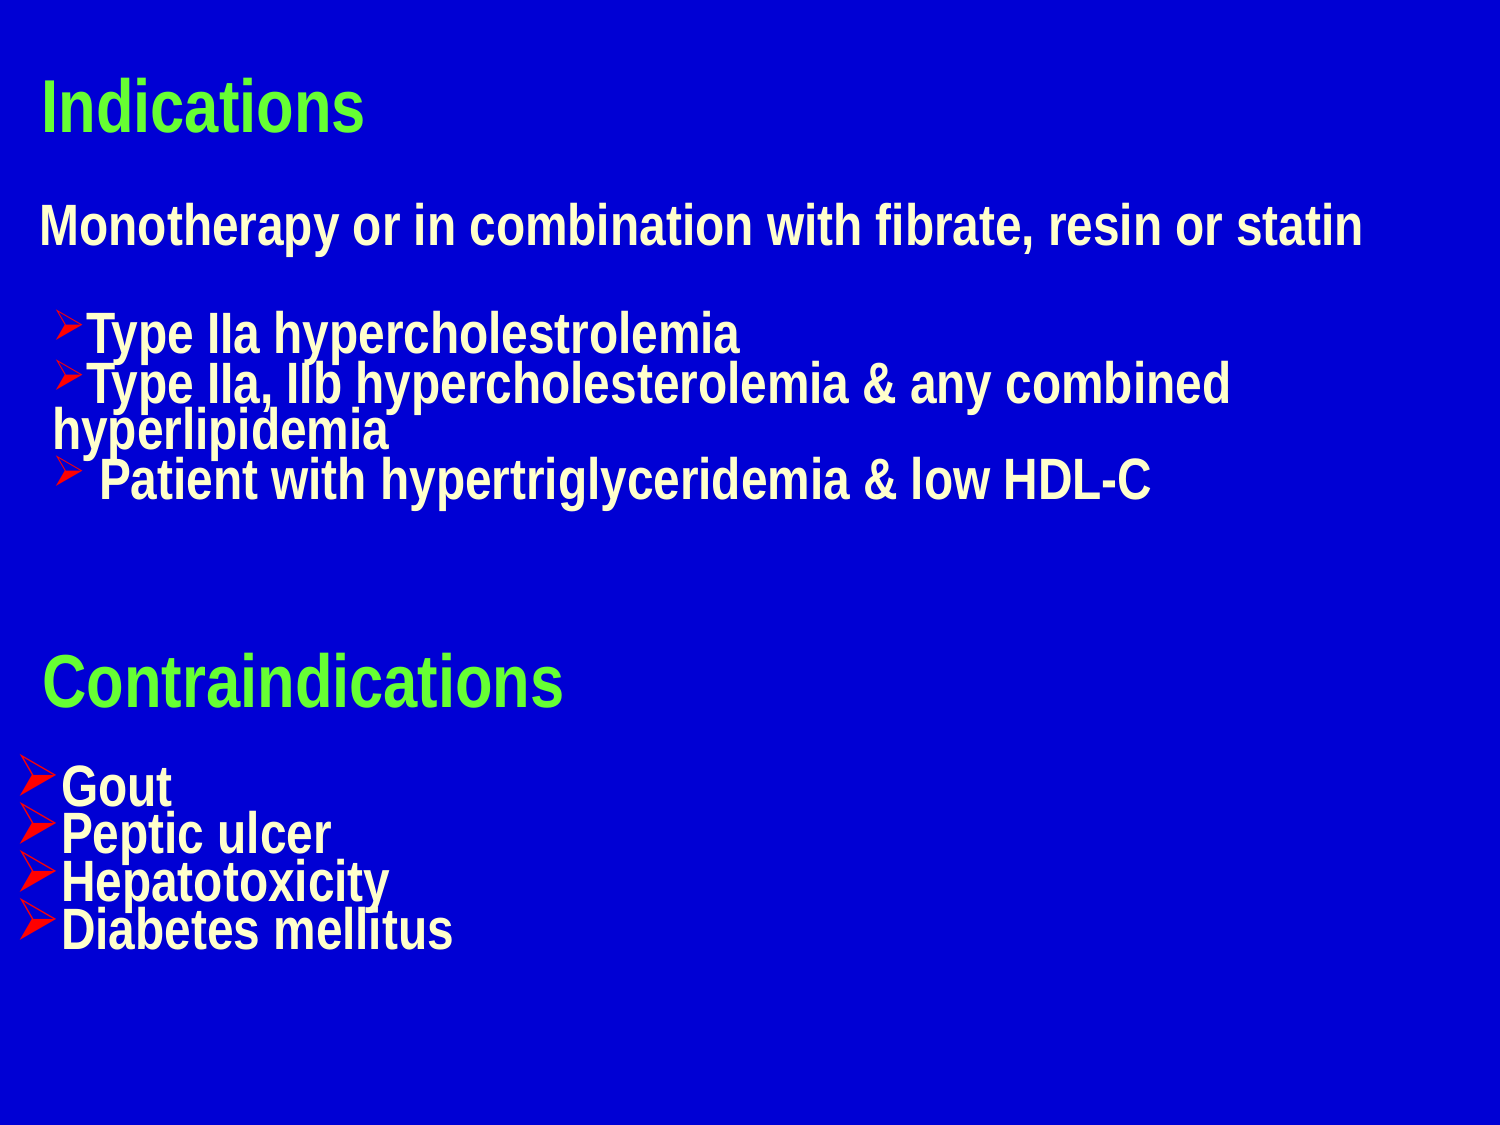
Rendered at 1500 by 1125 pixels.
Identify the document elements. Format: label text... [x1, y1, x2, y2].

text_box Monotherapy or in combination with fibrate, resin or statin [24, 179, 1425, 265]
text_box Gout Peptic ulcer Hepatotoxicity Diabetes mellitus [0, 762, 1100, 1016]
text_box Contraindications [27, 624, 580, 730]
text_box Indications [26, 49, 381, 155]
text_box Type IIa hypercholestrolemia Type IIa, IIb hypercholesterolemia & any combined hyperlipidemia Patient with hypertriglyceridemia & low HDL-C [37, 311, 1500, 519]
